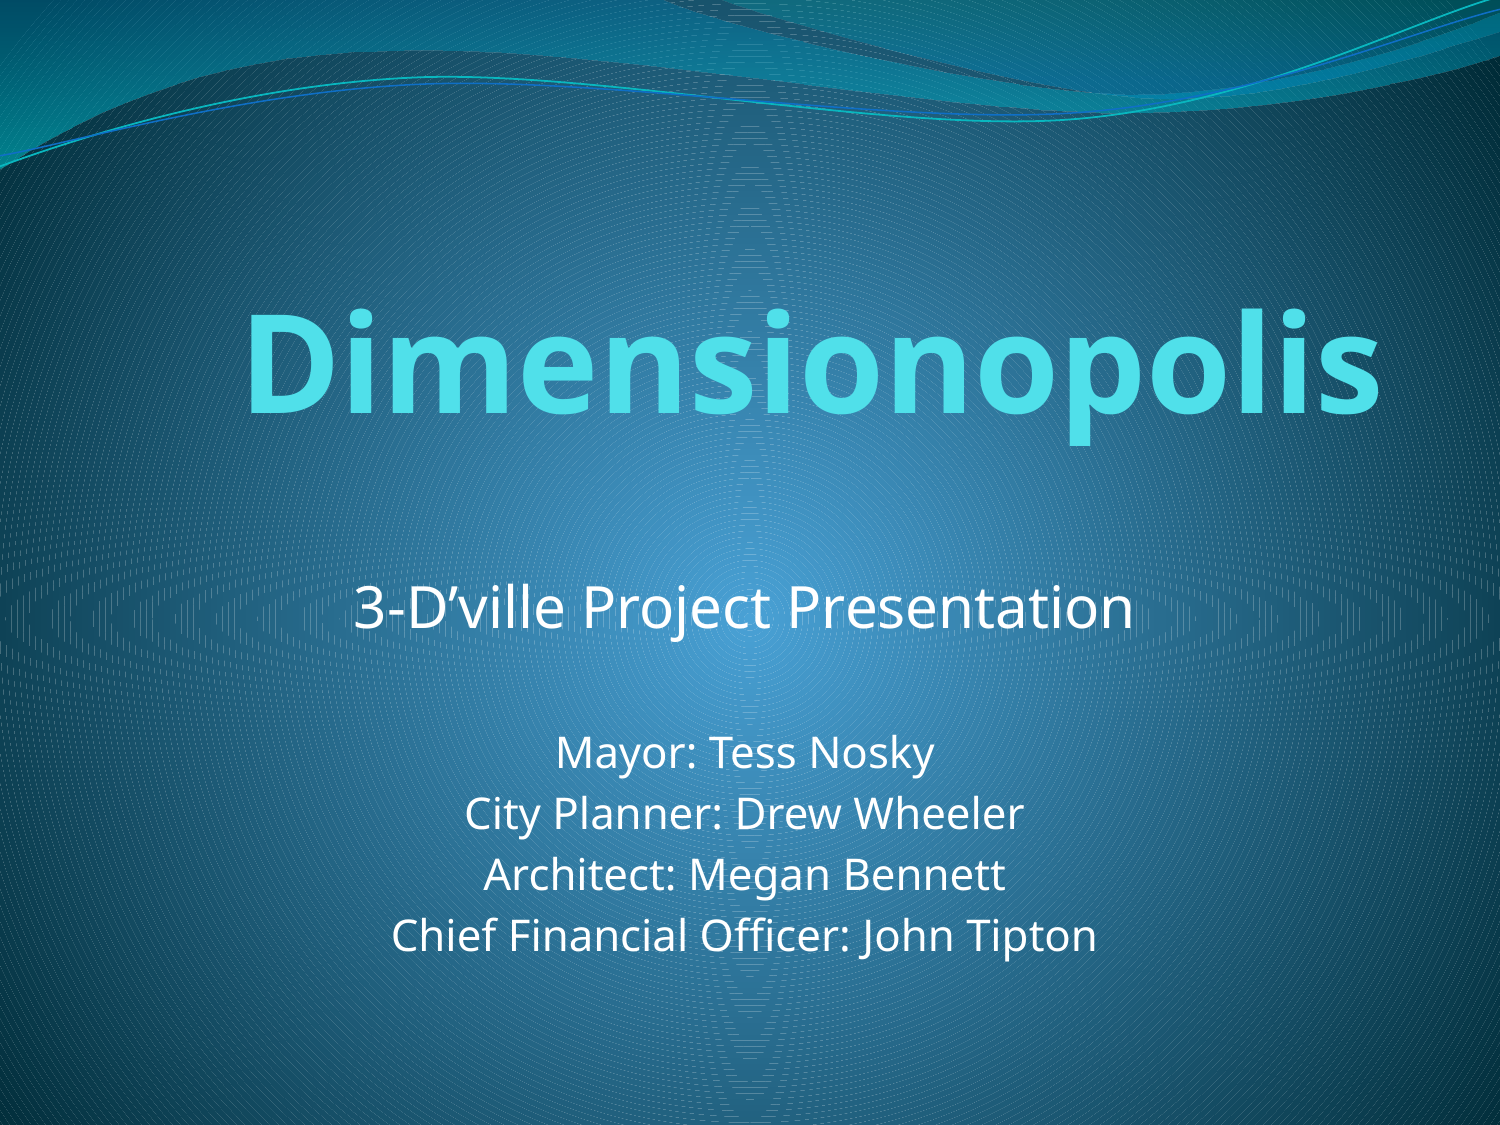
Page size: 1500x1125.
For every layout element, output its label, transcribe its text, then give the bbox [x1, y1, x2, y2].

title Dimensionopolis [112, 200, 1388, 442]
subtitle 3-D’ville Project Presentation Mayor: Tess Nosky City Planner: Drew Wheeler Architect: Megan Bennett Chief Financial Officer: John Tipton [225, 562, 1275, 1000]
